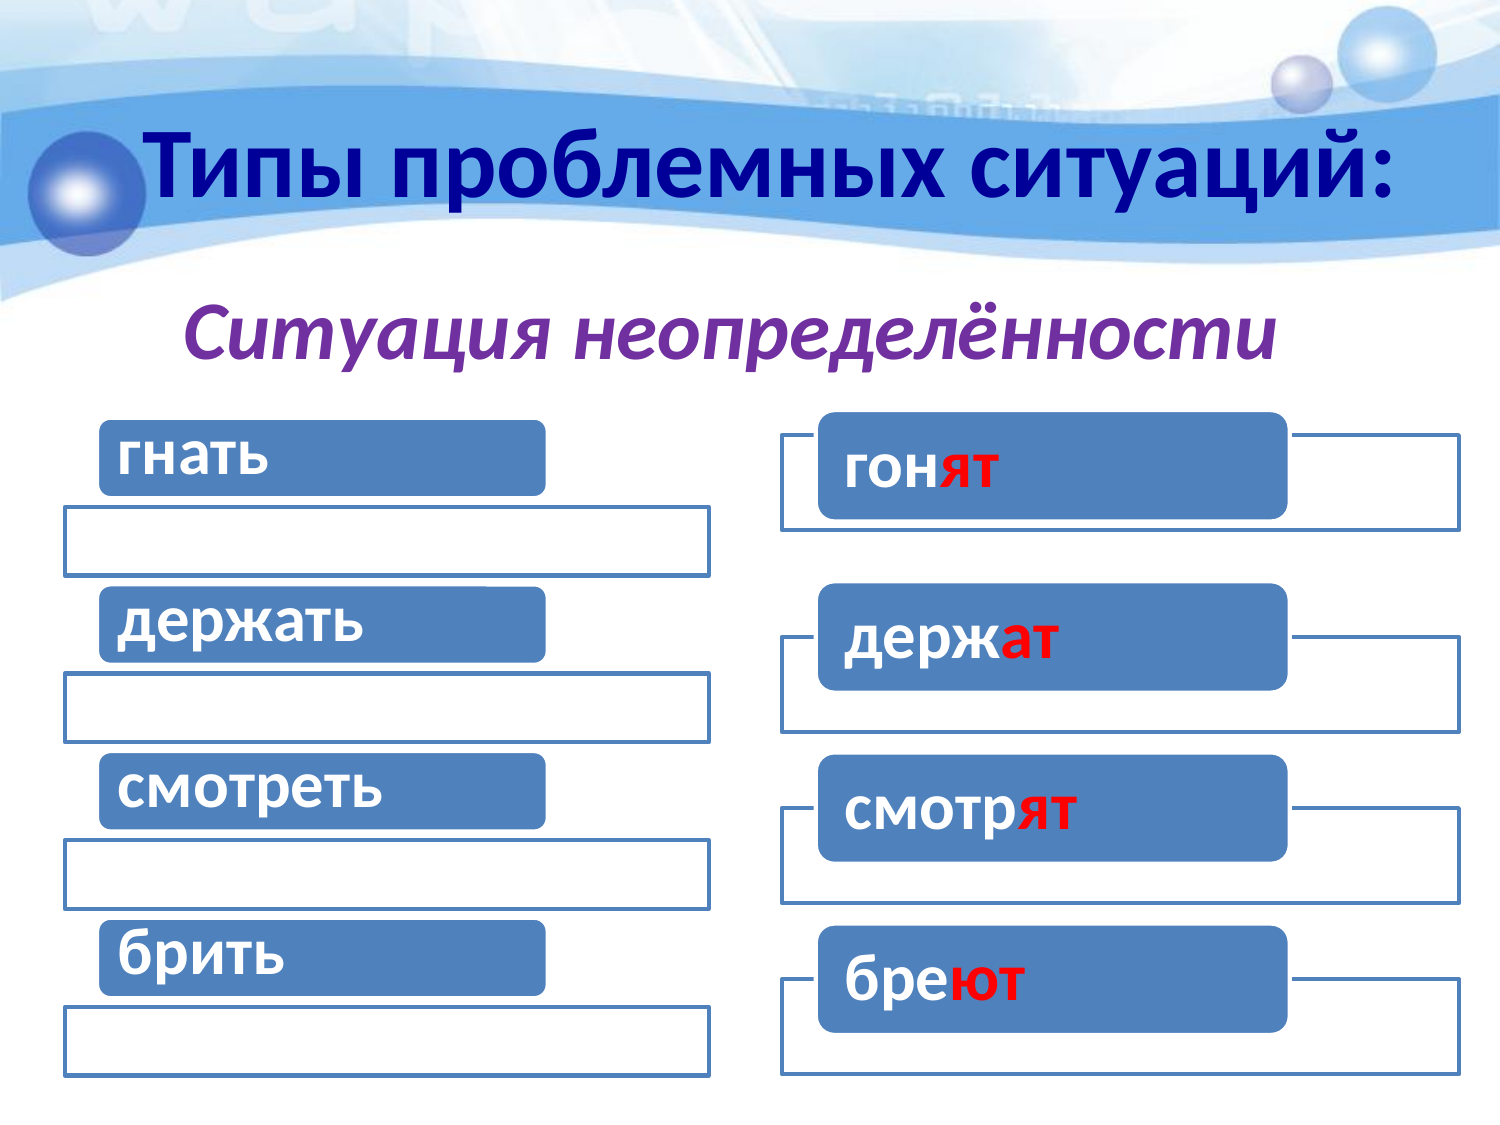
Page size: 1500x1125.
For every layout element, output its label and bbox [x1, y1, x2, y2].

text_box [781, 408, 1460, 1076]
text_box [64, 408, 709, 1076]
picture [0, 0, 1500, 1123]
